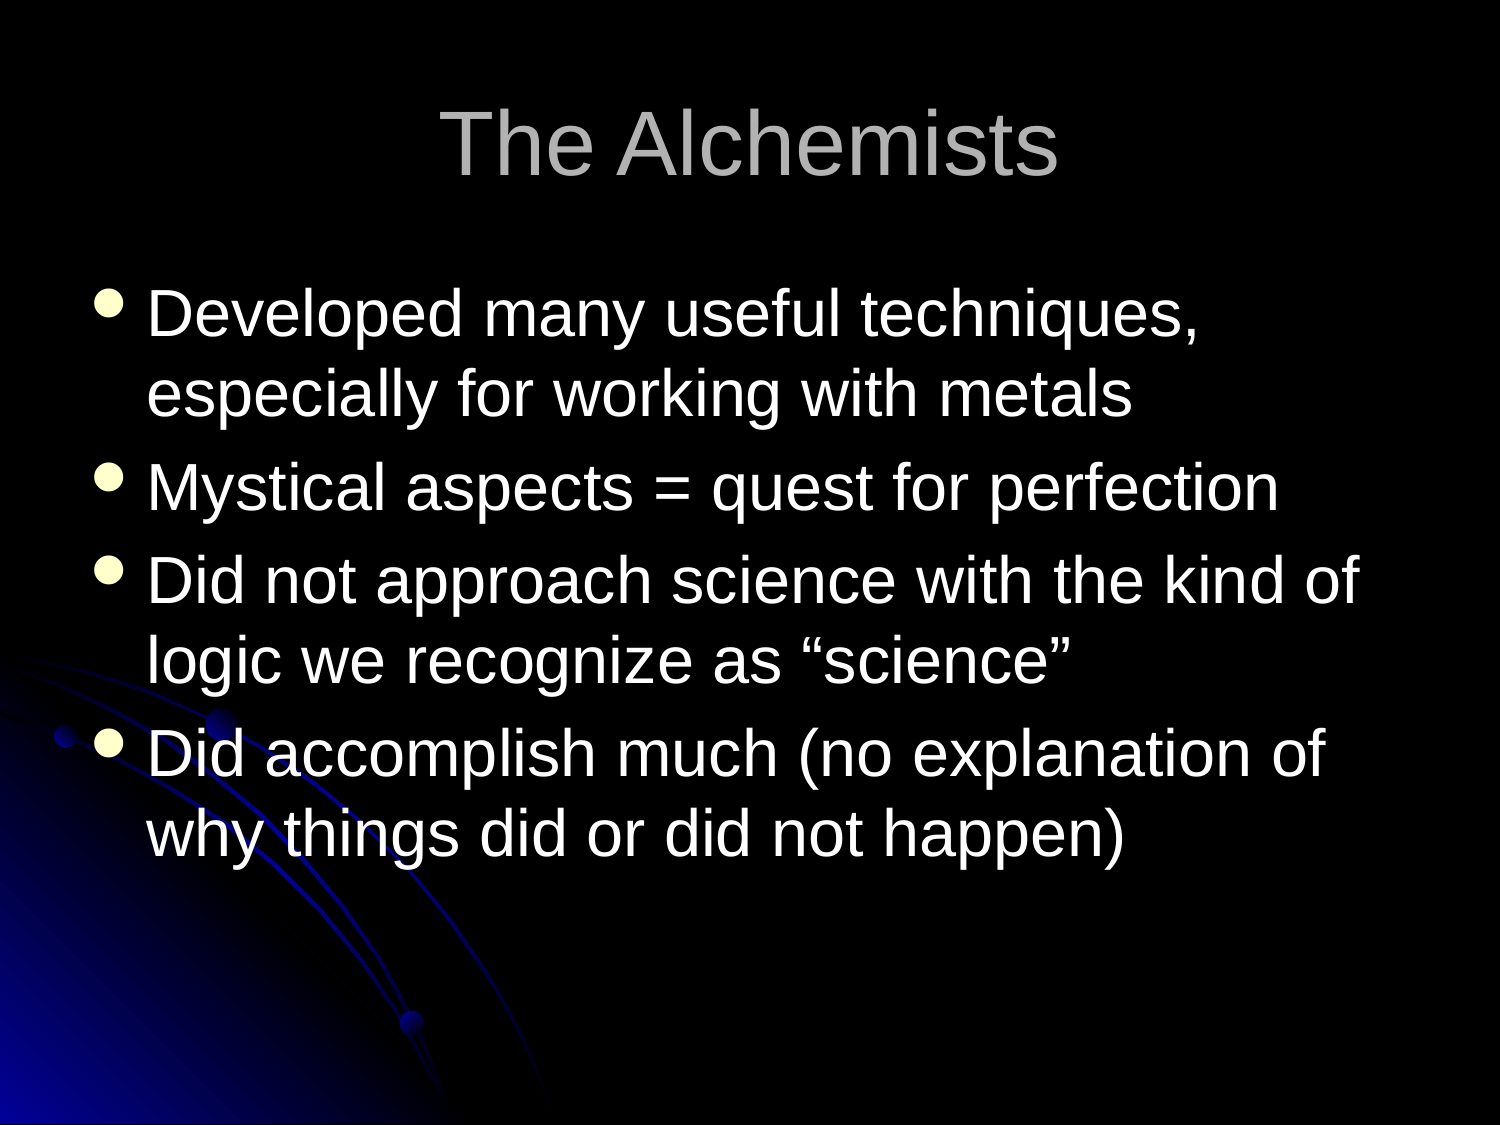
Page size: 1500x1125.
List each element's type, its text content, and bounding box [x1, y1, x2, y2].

title The Alchemists [74, 45, 1426, 233]
list Developed many useful techniques, especially for working with metals Mystical aspects = quest for perfection Did not approach science with the kind of logic we recognize as “science” Did accomplish much (no explanation of why things did or did not happen) [74, 262, 1426, 1006]
